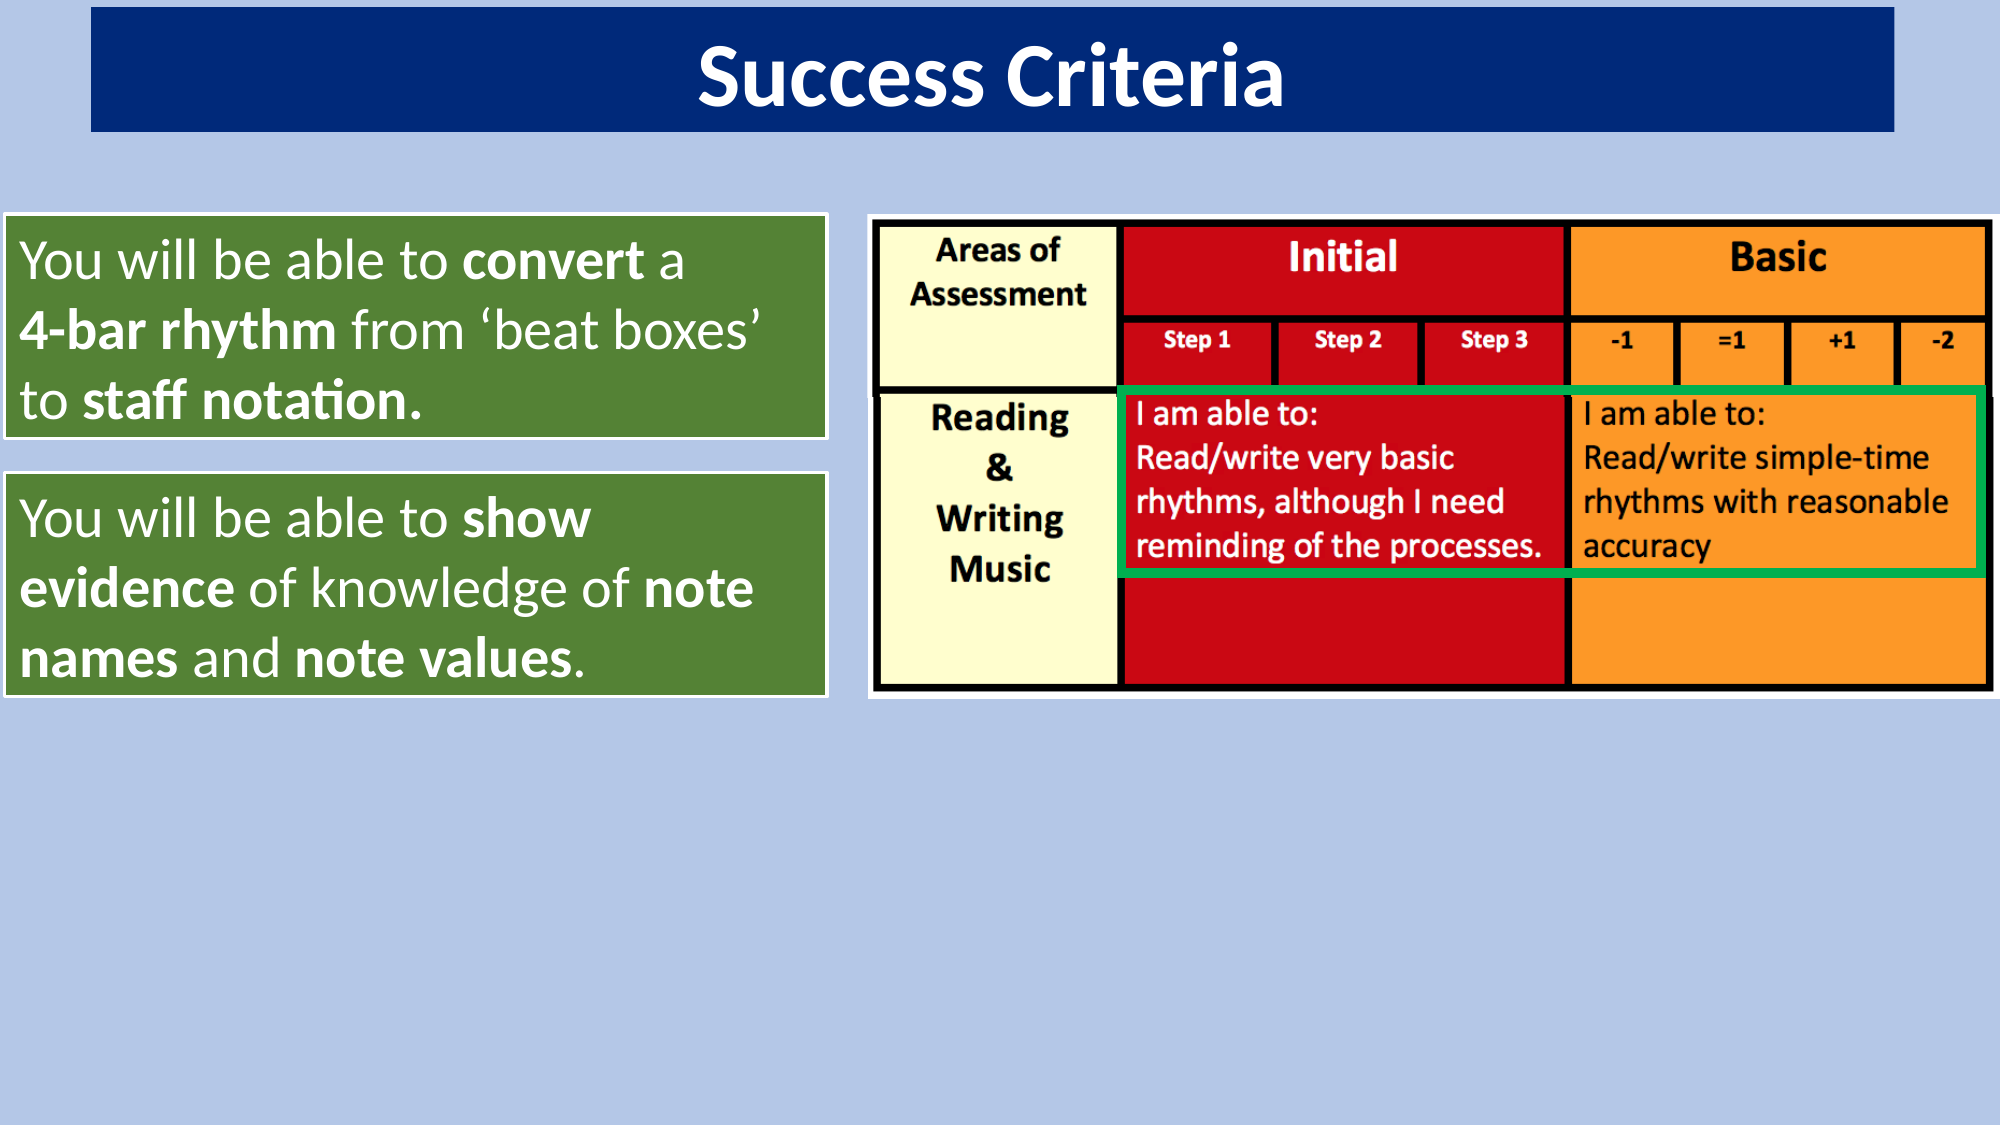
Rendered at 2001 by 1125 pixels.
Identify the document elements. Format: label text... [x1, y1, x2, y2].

picture [867, 213, 2001, 700]
text_box You will be able to convert a 4-bar rhythm from ‘beat boxes’ to staff notation. [4, 214, 828, 439]
text_box Success Criteria [91, 7, 1895, 132]
text_box You will be able to show evidence of knowledge of note names and note values. [4, 472, 828, 697]
